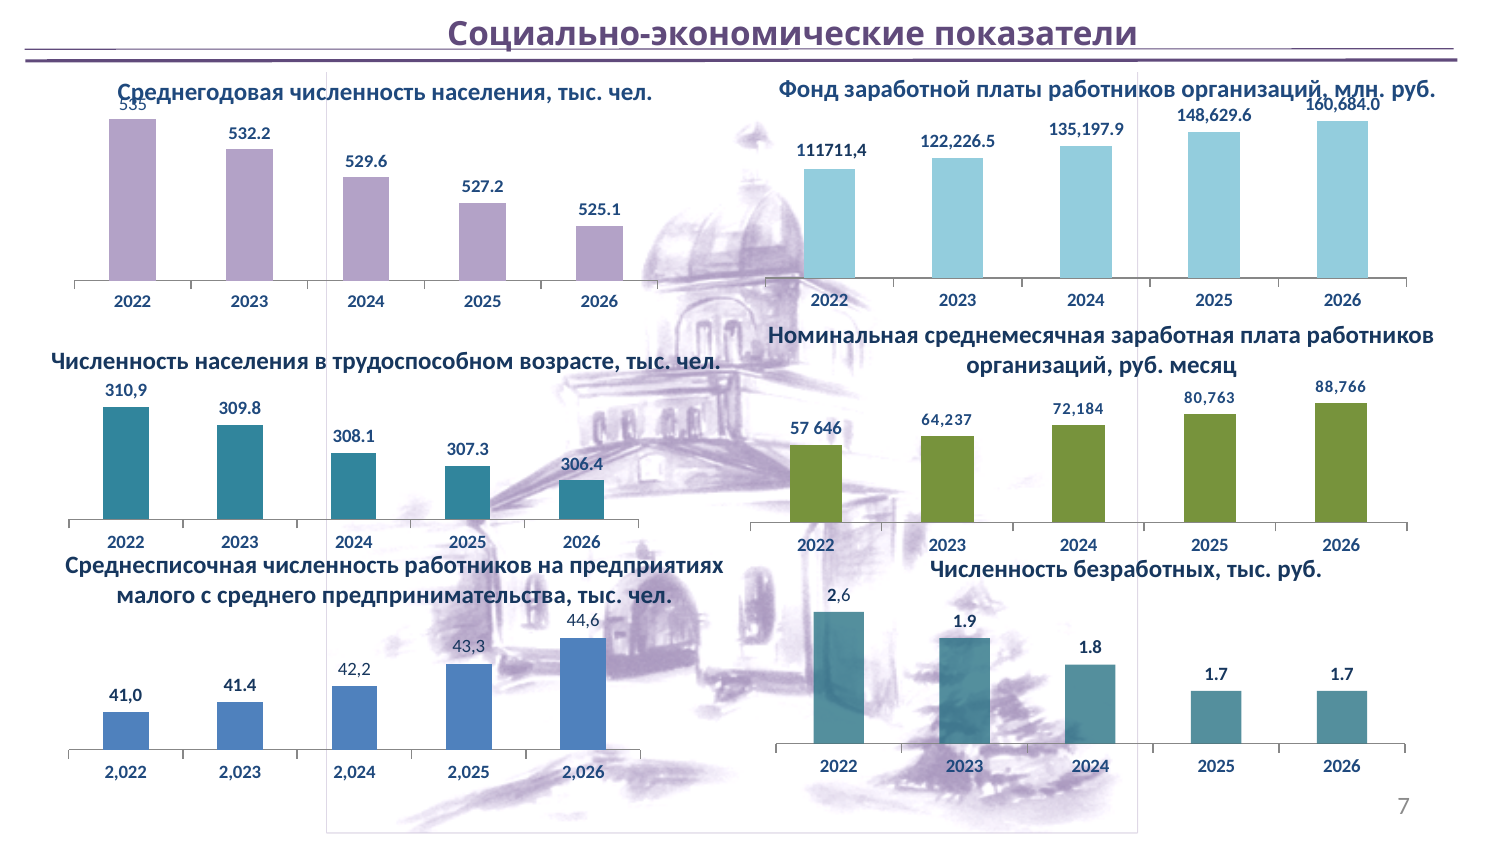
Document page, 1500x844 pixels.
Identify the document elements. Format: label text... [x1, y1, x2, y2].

text_box Социально-экономические показатели [176, 0, 1410, 47]
chart [728, 373, 1444, 566]
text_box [24, 48, 1458, 62]
text_box Среднегодовая численность населения, тыс. чел. [90, 69, 327, 95]
chart [54, 96, 686, 323]
text_box Номинальная среднемесячная заработная плата работников организаций, руб. месяц [1144, 311, 1488, 387]
chart [53, 594, 670, 799]
chart [746, 95, 1440, 331]
text_box Численность населения в трудоспособном возрасте, тыс. чел. [31, 337, 320, 382]
chart [51, 365, 669, 591]
text_box Фонд заработной платы работников организаций, млн. руб. [1138, 68, 1458, 110]
picture [325, 72, 1140, 835]
slide_number 7 [1144, 796, 1425, 827]
chart [744, 570, 1438, 789]
